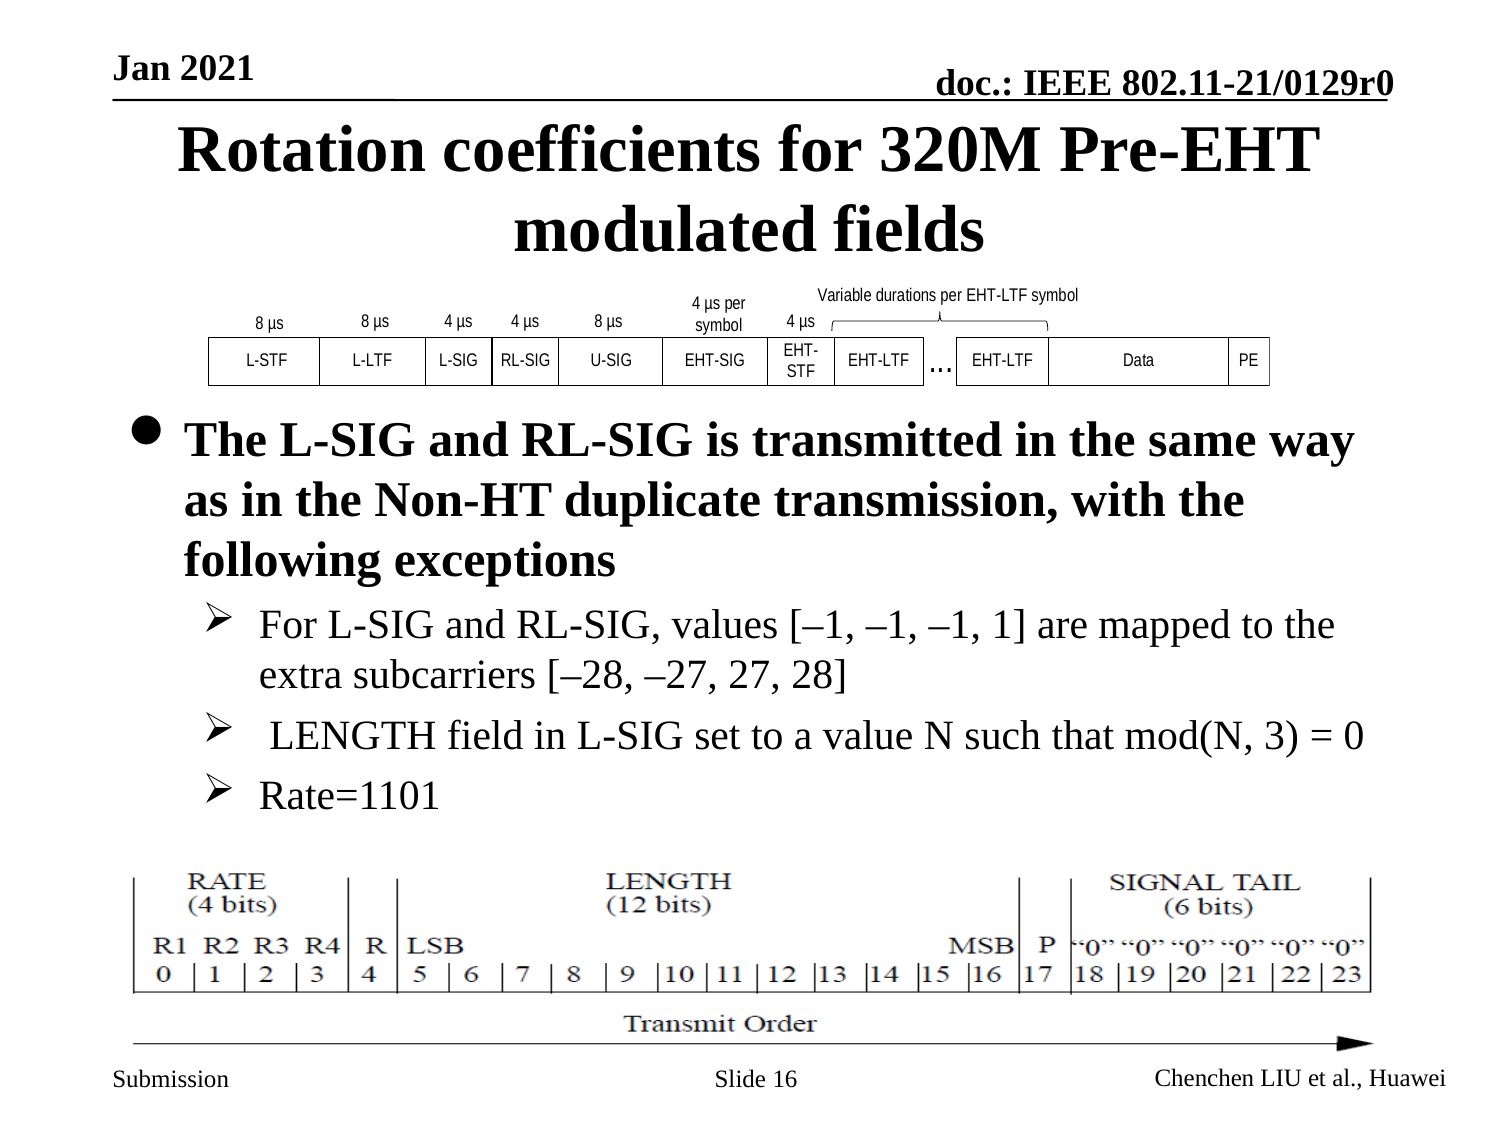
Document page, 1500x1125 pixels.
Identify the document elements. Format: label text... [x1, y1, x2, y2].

slide_number Slide 16 [712, 1066, 800, 1123]
picture [206, 278, 1270, 400]
list The L-SIG and RL-SIG is transmitted in the same way as in the Non-HT duplicate transmission, with the following exceptions For L-SIG and RL-SIG, values [–1, –1, –1, 1] are mapped to the extra subcarriers [–28, –27, 27, 28] LENGTH field in L-SIG set to a value N such that mod(N, 3) = 0 Rate=1101 [112, 399, 1388, 979]
title Rotation coefficients for 320M Pre-EHT modulated fields [112, 136, 1388, 313]
picture [116, 866, 1383, 1058]
